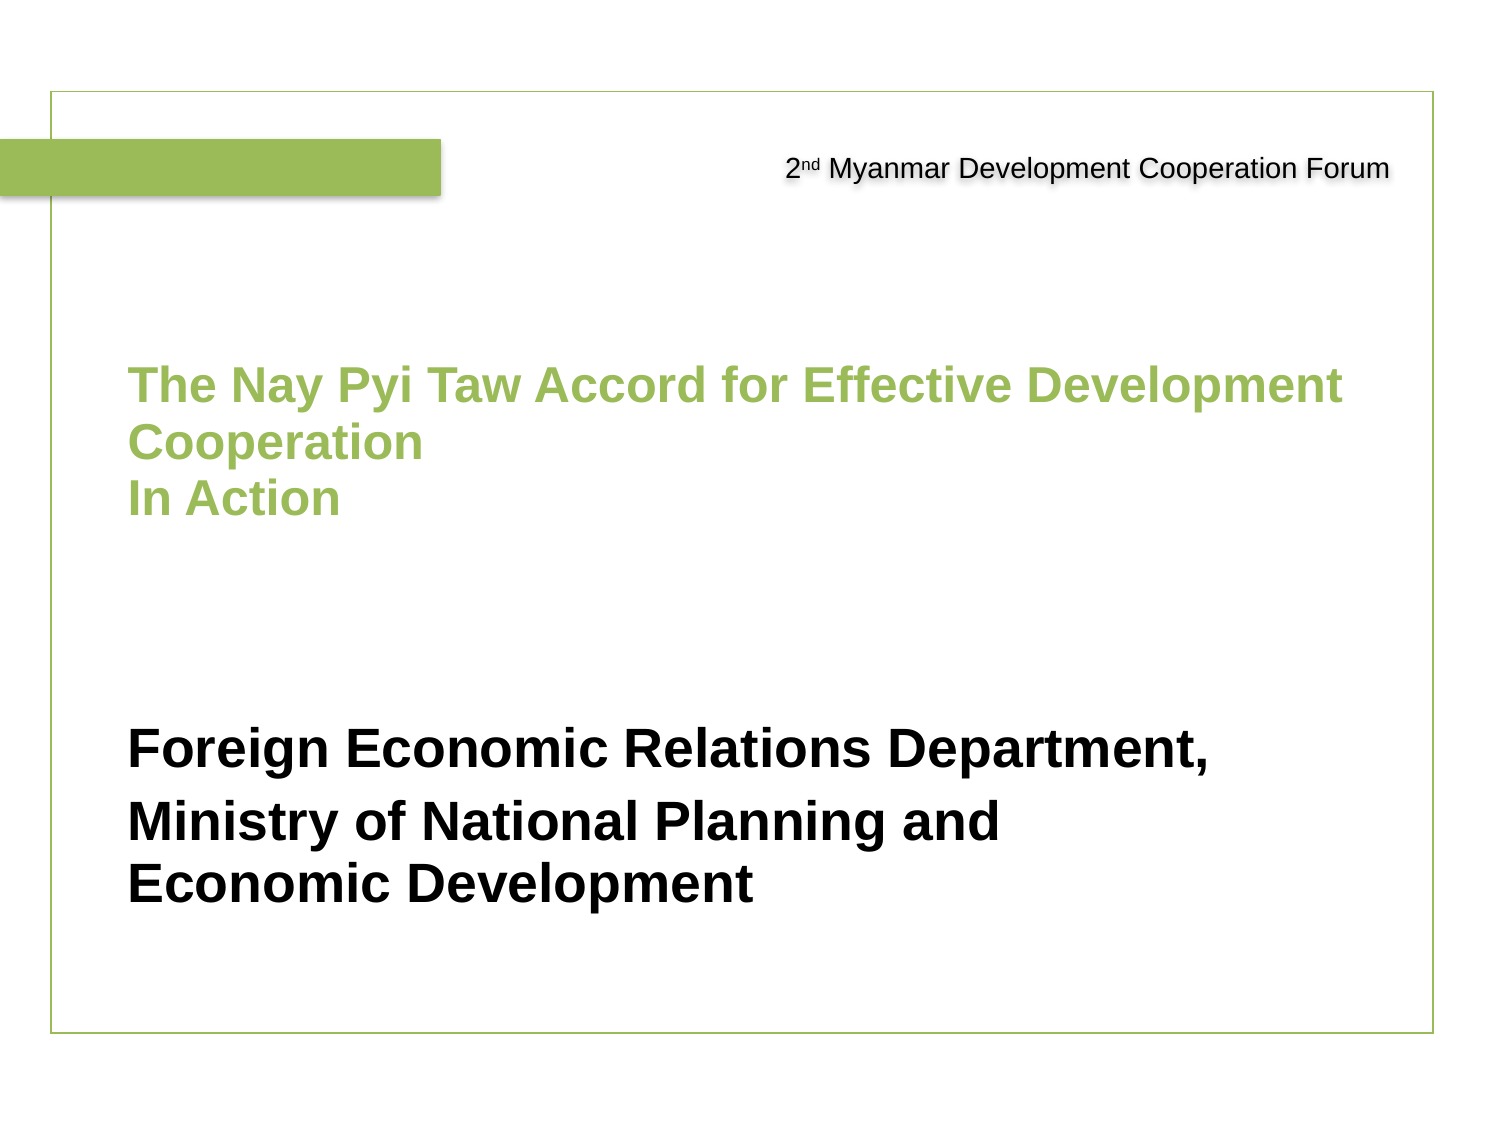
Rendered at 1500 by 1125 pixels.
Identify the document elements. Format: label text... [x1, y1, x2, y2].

text_box [0, 139, 441, 196]
subtitle Foreign Economic Relations Department, Ministry of National Planning and Economic Development [112, 637, 1275, 925]
title The Nay Pyi Taw Accord for Effective Development Cooperation In Action [112, 349, 1388, 591]
text_box 2nd Myanmar Development Cooperation Forum [675, 139, 1500, 196]
table_header [52, 92, 1432, 1032]
